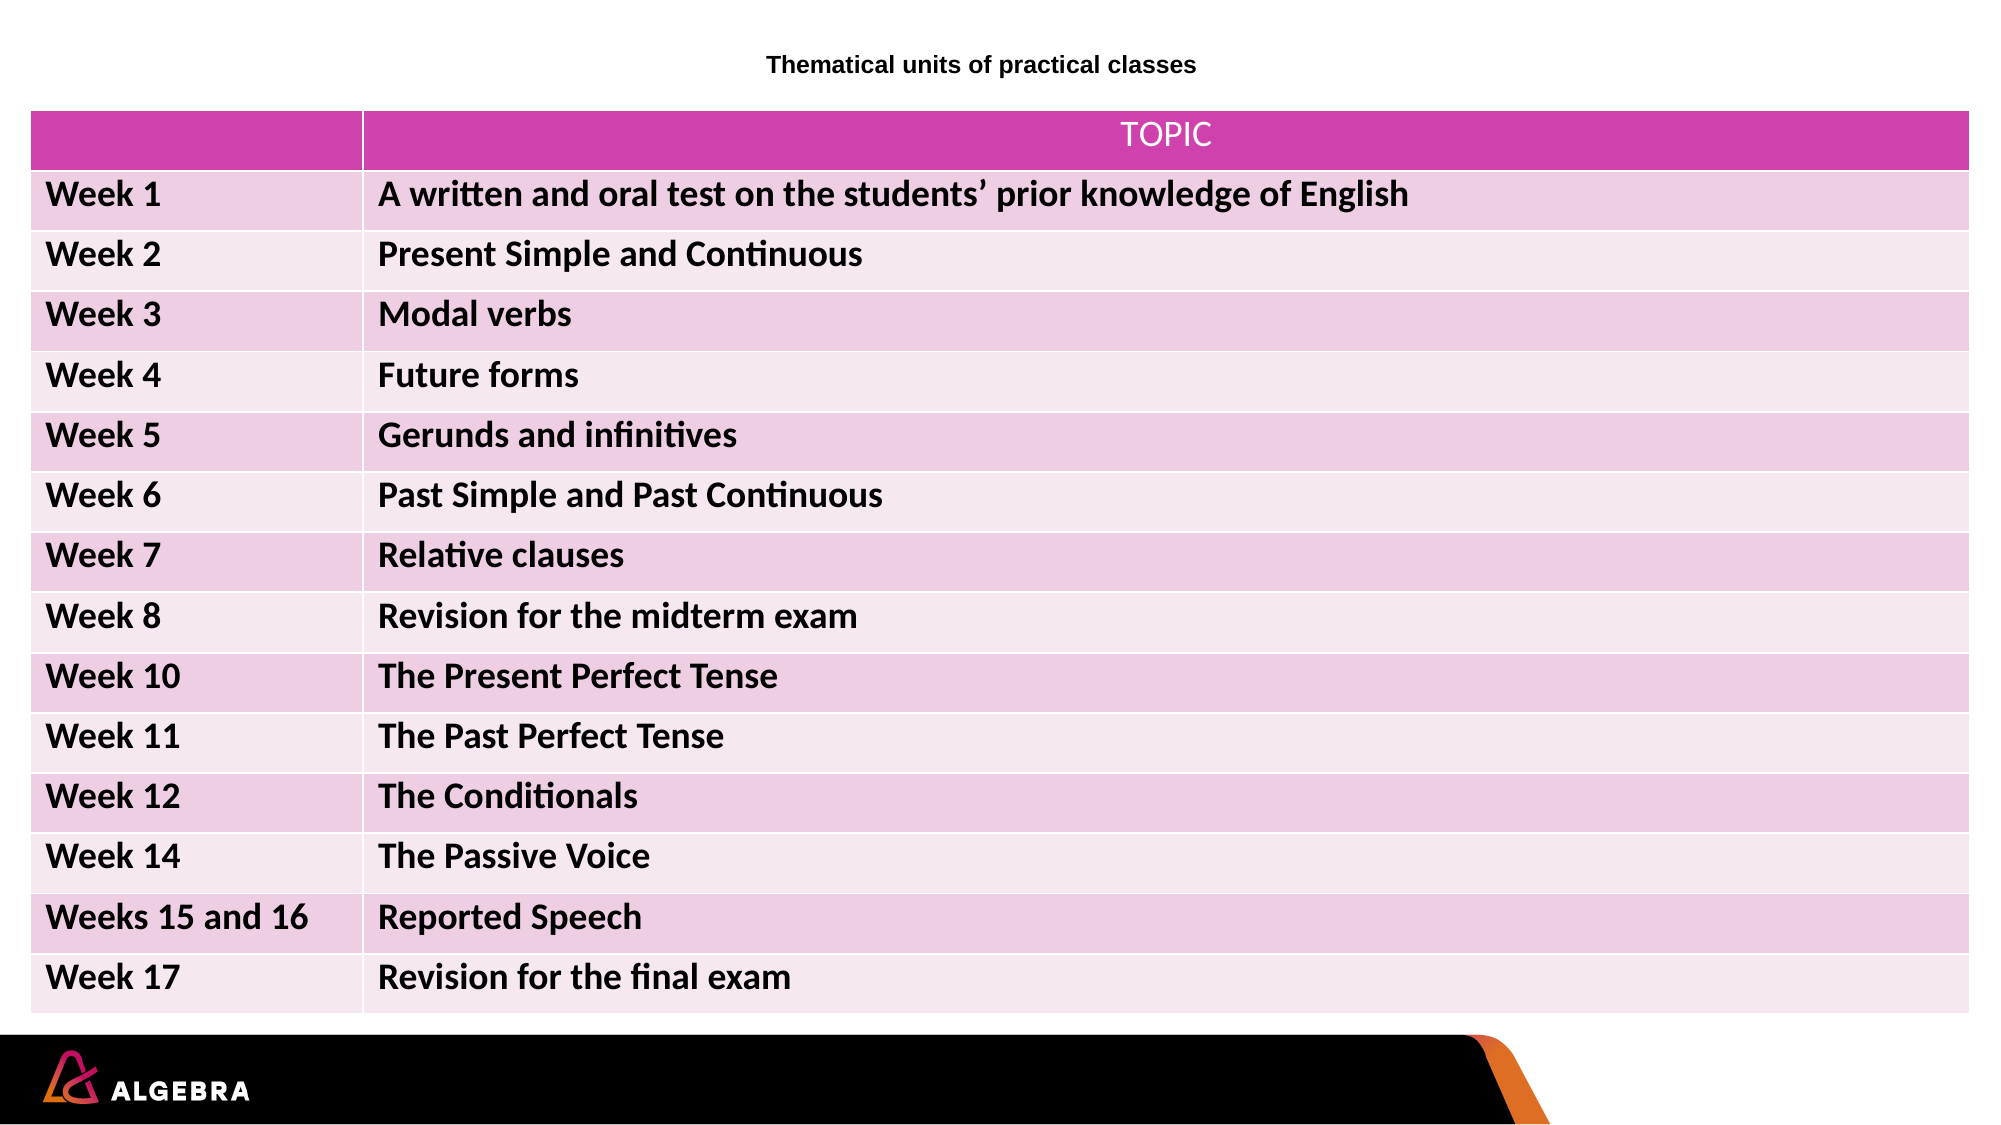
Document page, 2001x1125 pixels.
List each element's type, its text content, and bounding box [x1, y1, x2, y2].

table_cell Week 3 [31, 292, 362, 351]
table_header [31, 111, 362, 170]
table_cell A written and oral test on the students’ prior knowledge of English [364, 172, 1969, 230]
table_cell Present Simple and Continuous [364, 232, 1969, 290]
picture [0, 1034, 1733, 1125]
table_cell Revision for the midterm exam [364, 593, 1969, 652]
table_cell The Present Perfect Tense [364, 654, 1969, 712]
table_cell Past Simple and Past Continuous [364, 473, 1969, 531]
table_cell Week 17 [31, 955, 362, 1013]
table_cell Week 4 [31, 352, 362, 411]
table_cell Week 7 [31, 533, 362, 591]
table_cell Week 14 [31, 834, 362, 893]
table_cell Week 2 [31, 232, 362, 290]
table_cell Reported Speech [364, 894, 1969, 953]
table_cell Week 1 [31, 172, 362, 230]
table_cell Week 11 [31, 714, 362, 772]
table_cell Week 12 [31, 774, 362, 832]
table_cell Modal verbs [364, 292, 1969, 351]
title Thematical units of practical classes [204, 46, 1661, 86]
table_cell Week 10 [31, 654, 362, 712]
table_cell Weeks 15 and 16 [31, 894, 362, 953]
table_cell The Passive Voice [364, 834, 1969, 893]
table_cell Future forms [364, 352, 1969, 411]
table_cell The Past Perfect Tense [364, 714, 1969, 772]
table_cell Revision for the final exam [364, 955, 1969, 1013]
table_cell Week 8 [31, 593, 362, 652]
table_cell Relative clauses [364, 533, 1969, 591]
table_header TOPIC [364, 111, 1969, 170]
table_cell Week 6 [31, 473, 362, 531]
table_cell Week 5 [31, 413, 362, 471]
table_cell Gerunds and infinitives [364, 413, 1969, 471]
table_cell The Conditionals [364, 774, 1969, 832]
